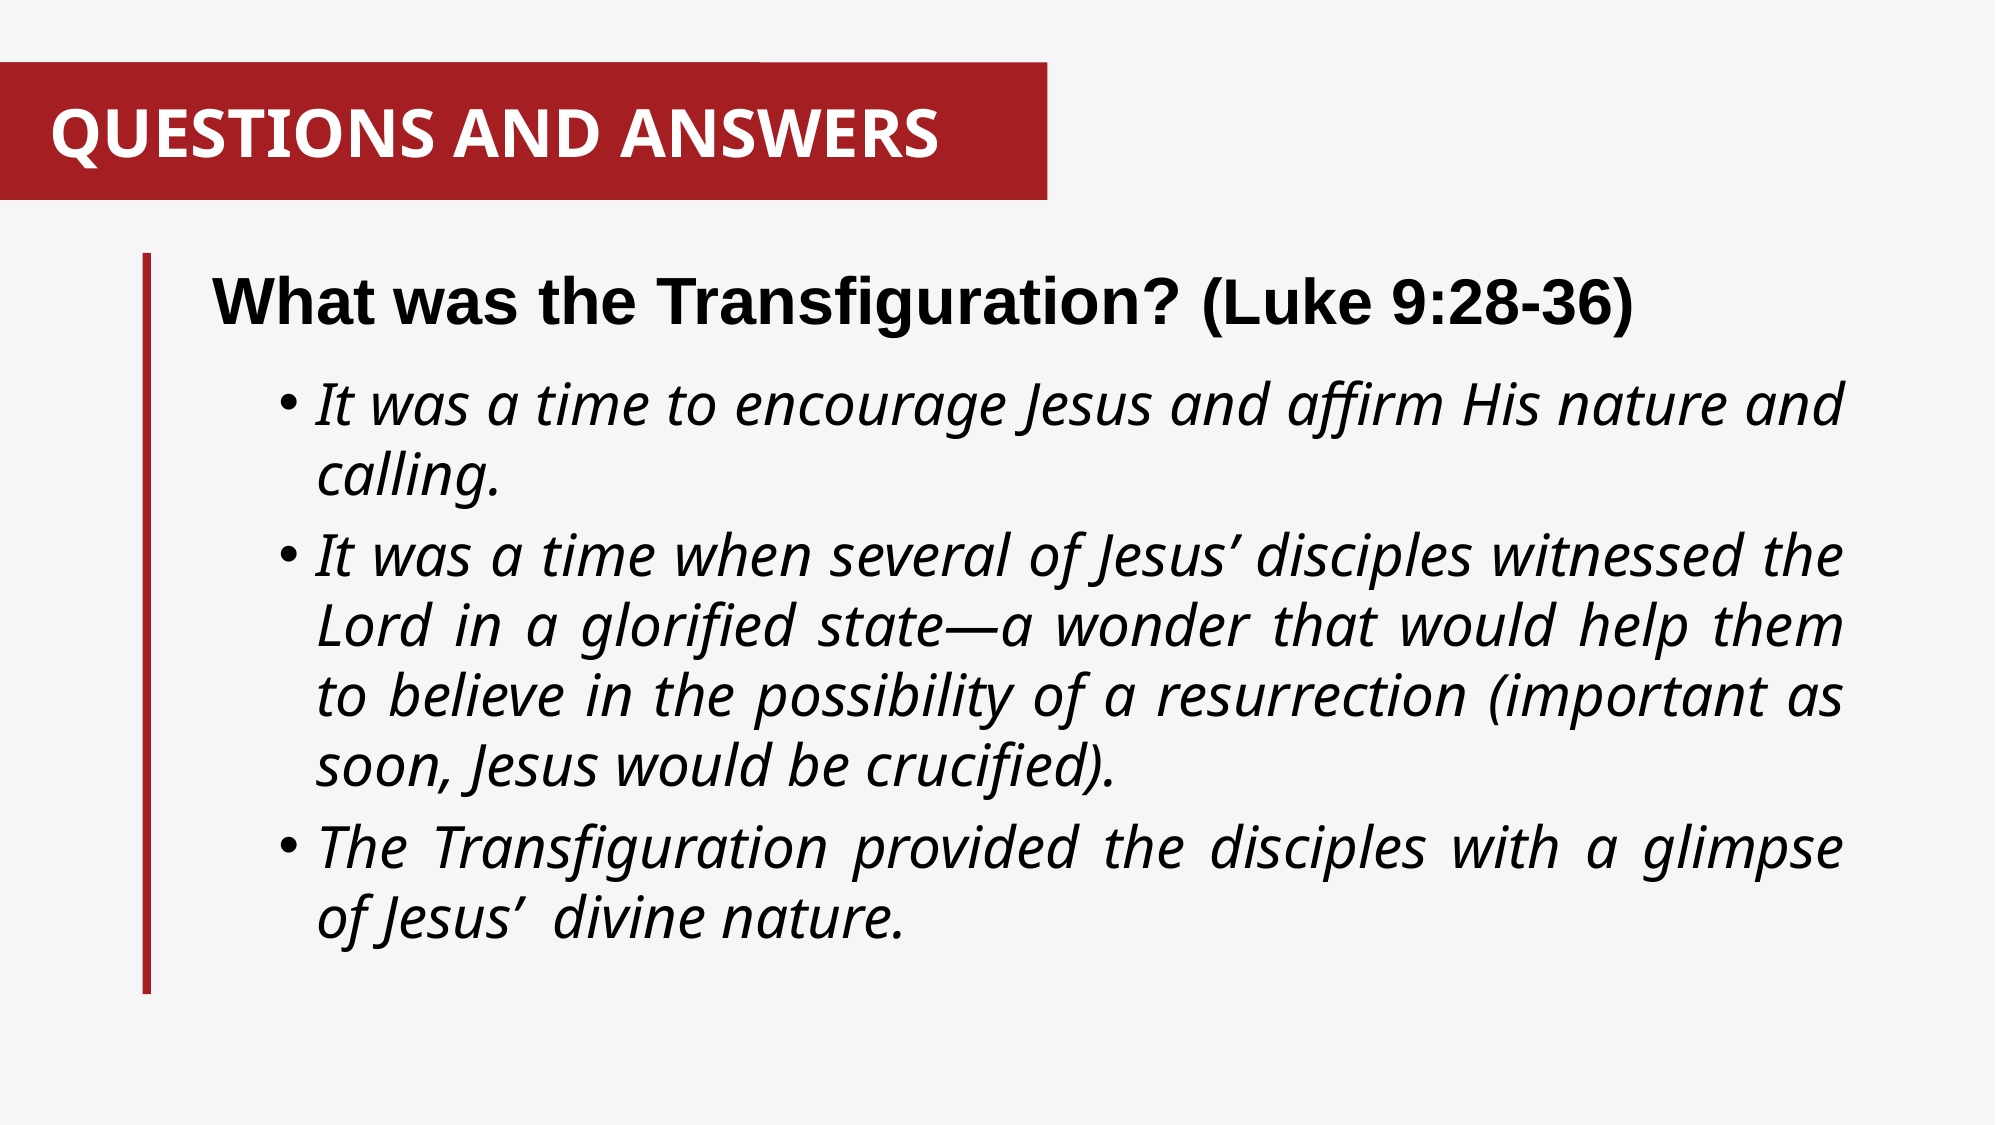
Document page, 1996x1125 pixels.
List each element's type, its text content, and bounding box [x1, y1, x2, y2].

title QUESTIONS AND ANSWERS [0, 62, 1048, 200]
subtitle What was the Transfiguration? (Luke 9:28-36) It was a time to encourage Jesus and affirm His nature and calling. It was a time when several of Jesus’ disciples witnessed the Lord in a glorified state—a wonder that would help them to believe in the possibility of a resurrection (important as soon, Jesus would be crucified). The Transfiguration provided the disciples with a glimpse of Jesus’ divine nature. [197, 249, 1861, 1125]
